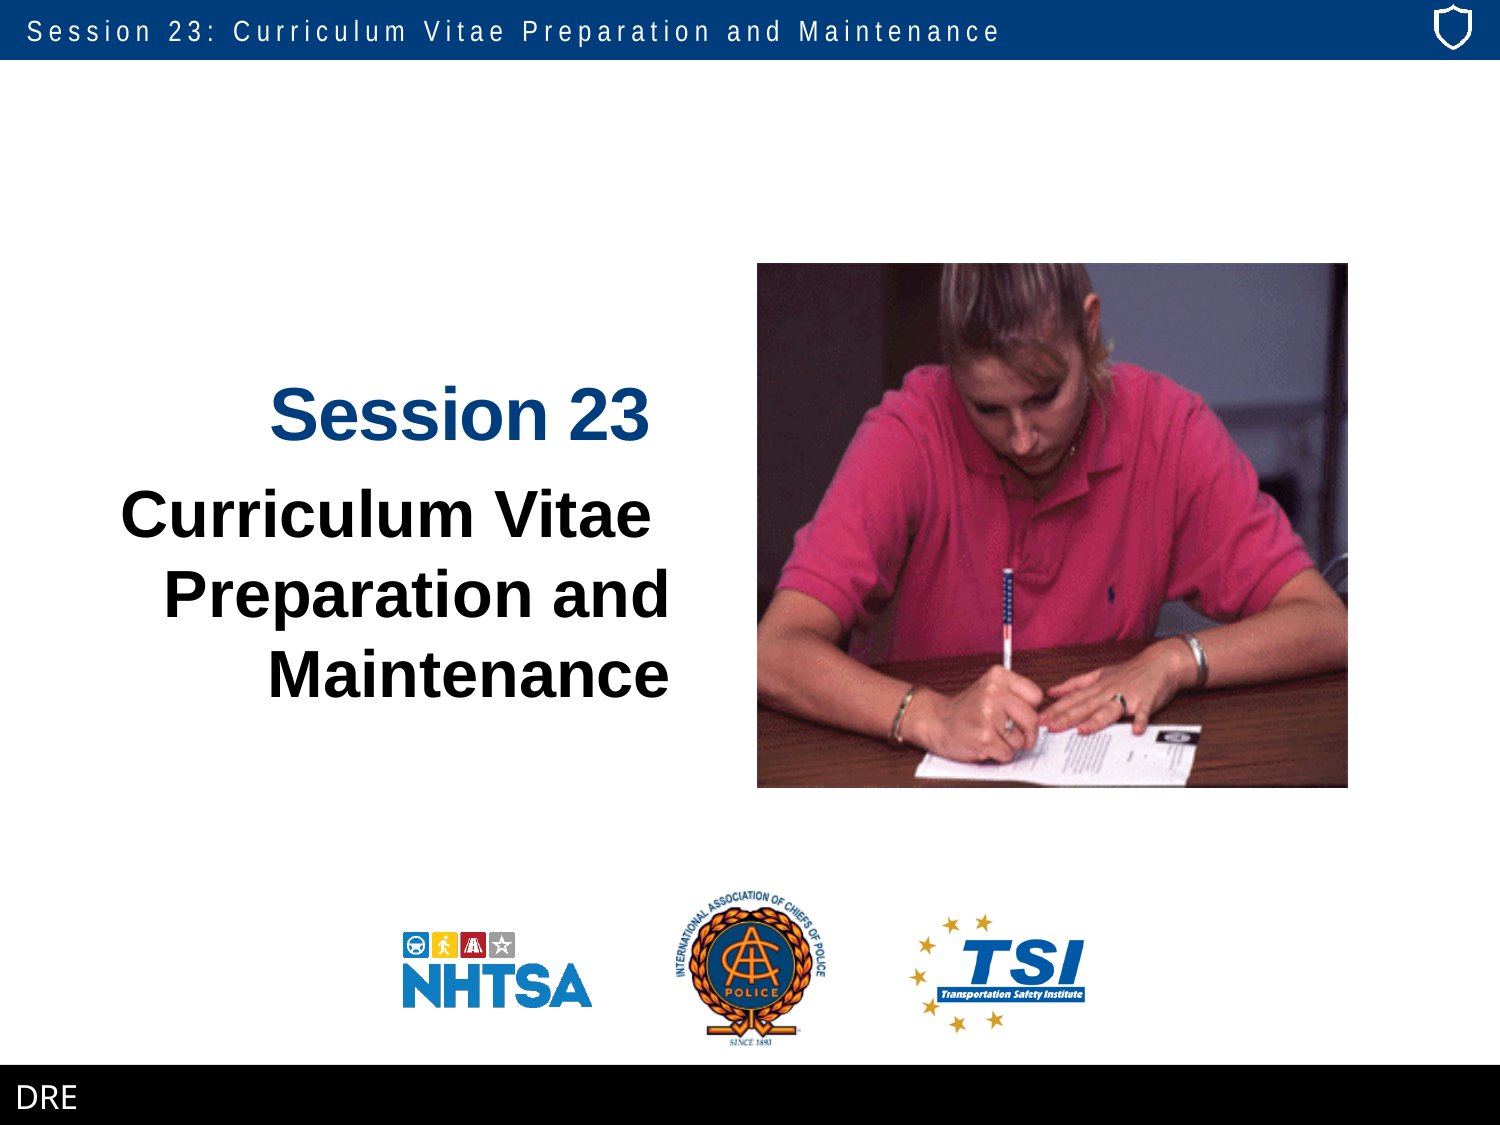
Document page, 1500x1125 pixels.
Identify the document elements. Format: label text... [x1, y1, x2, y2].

title Session 23 [102, 323, 686, 463]
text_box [403, 882, 1097, 1059]
picture [757, 262, 1349, 789]
picture [1434, 4, 1472, 50]
text_box Curriculum Vitae Preparation and Maintenance [48, 463, 686, 751]
